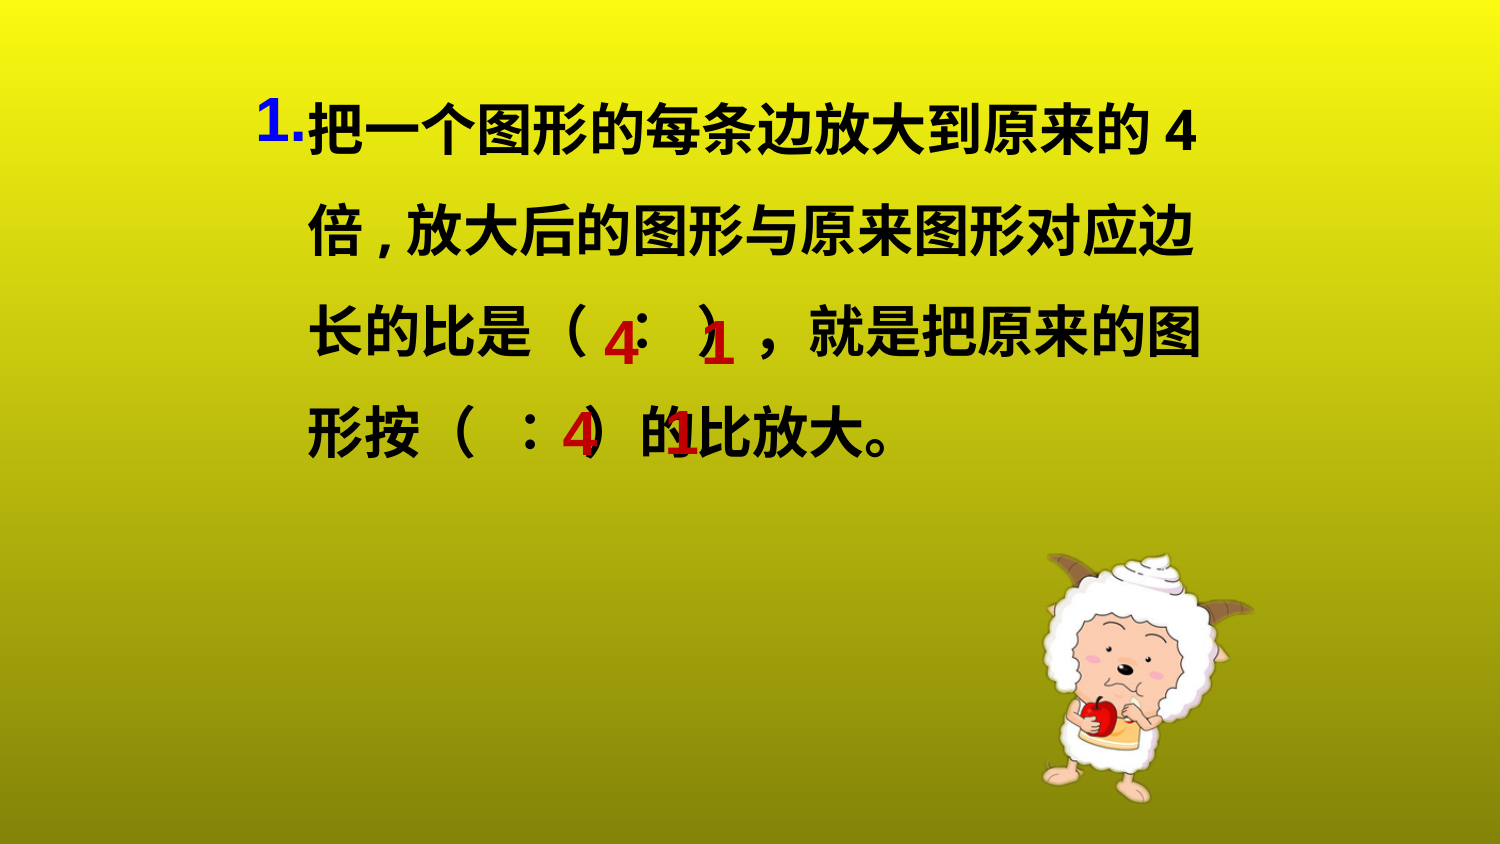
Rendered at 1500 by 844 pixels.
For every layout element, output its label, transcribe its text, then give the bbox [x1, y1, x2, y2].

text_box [589, 294, 792, 385]
picture [1004, 465, 1260, 806]
text_box 把一个图形的每条边放大到原来的4倍,放大后的图形与原来图形对应边长的比是（ ∶ ），就是把原来的图形按（ ∶ ）的比放大。 [292, 52, 1251, 473]
text_box 1. [240, 71, 390, 161]
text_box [547, 384, 761, 476]
